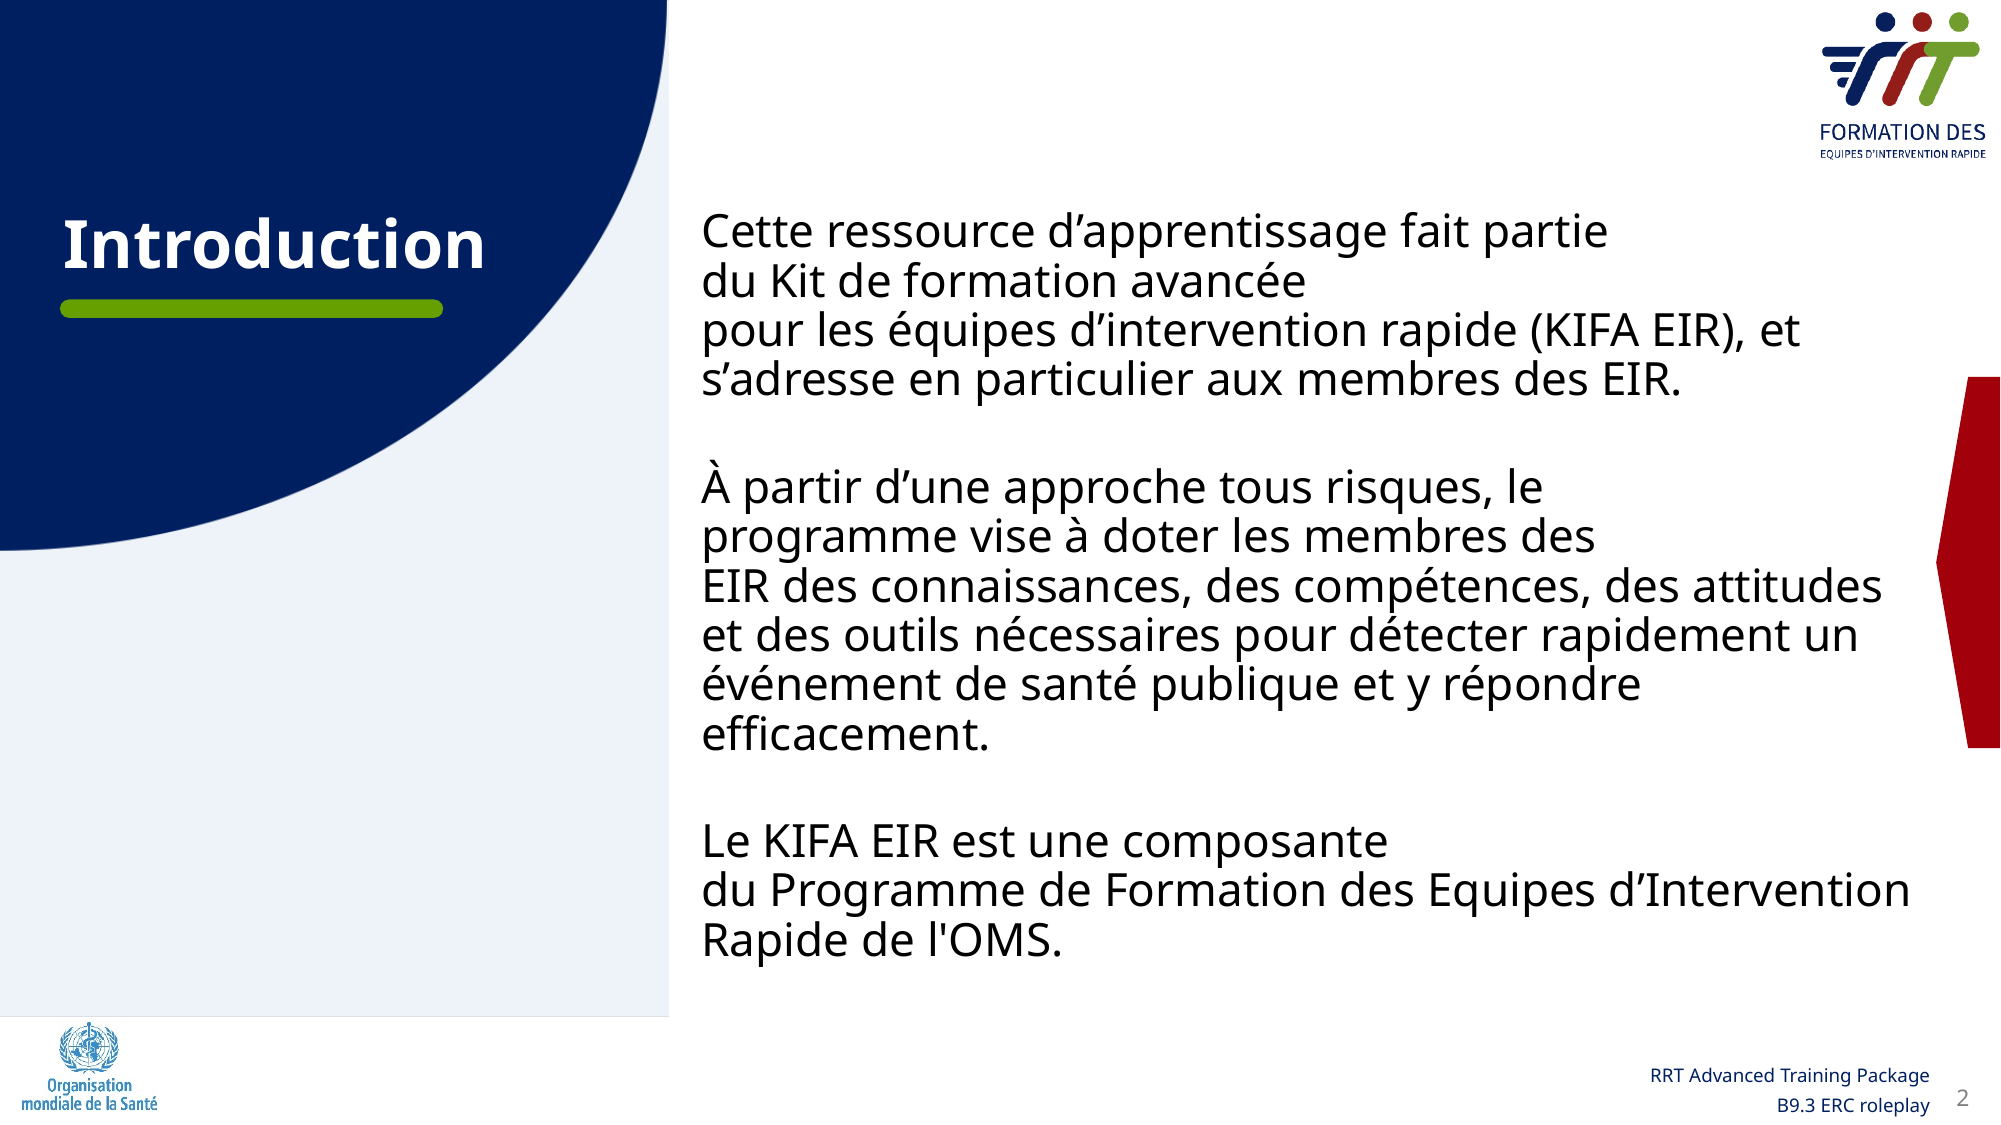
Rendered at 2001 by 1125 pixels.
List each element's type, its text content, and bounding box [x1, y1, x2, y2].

picture [0, 0, 669, 1018]
picture [20, 1020, 158, 1111]
picture [1820, 11, 1986, 160]
list Cette ressource d’apprentissage fait partie du Kit de formation avancée pour les équipes d’intervention rapide (KIFA EIR), et s’adresse en particulier aux membres des EIR. À partir d’une approche tous risques, le programme vise à doter les membres des EIR des connaissances, des compétences, des attitudes et des outils nécessaires pour détecter rapidement un événement de santé publique et y répondre efficacement. Le KIFA EIR est une composante du Programme de Formation des Equipes d’Intervention Rapide de l'OMS. [700, 207, 1937, 1049]
title Introduction [63, 145, 600, 284]
